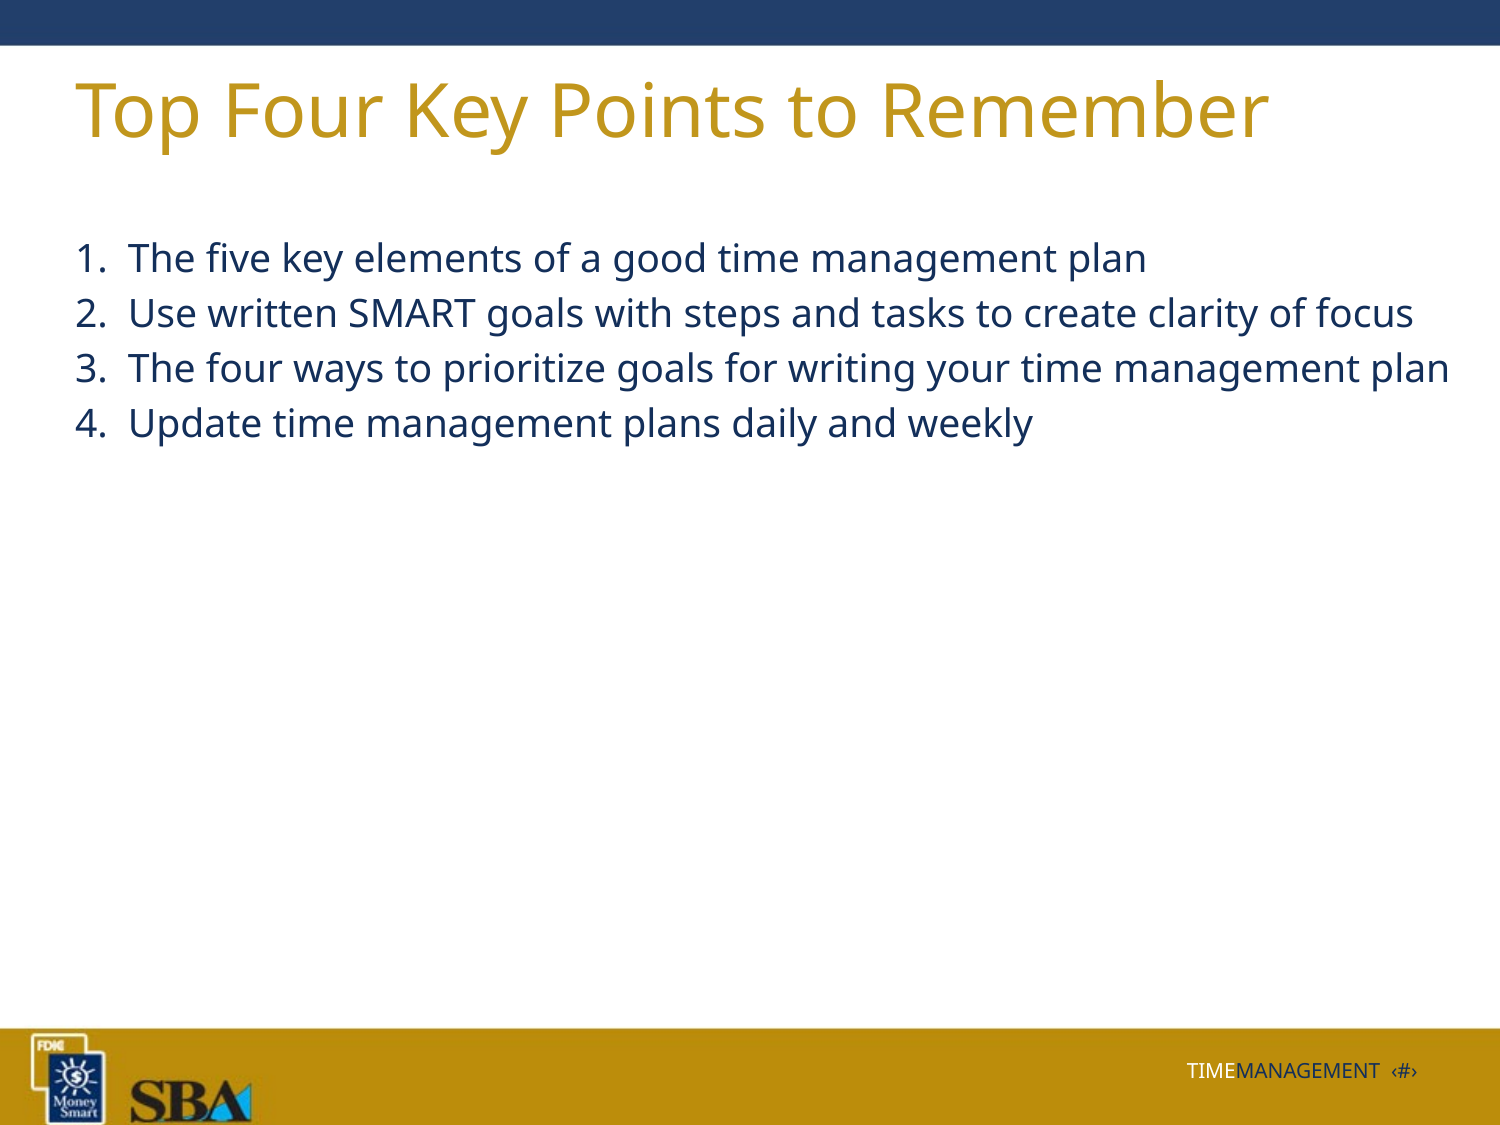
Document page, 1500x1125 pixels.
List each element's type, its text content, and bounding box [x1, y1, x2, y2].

picture [0, 0, 1500, 1125]
list The five key elements of a good time management plan Use written SMART goals with steps and tasks to create clarity of focus The four ways to prioritize goals for writing your time management plan Update time management plans daily and weekly [74, 174, 1463, 463]
title Top Four Key Points to Remember [74, 61, 1426, 163]
